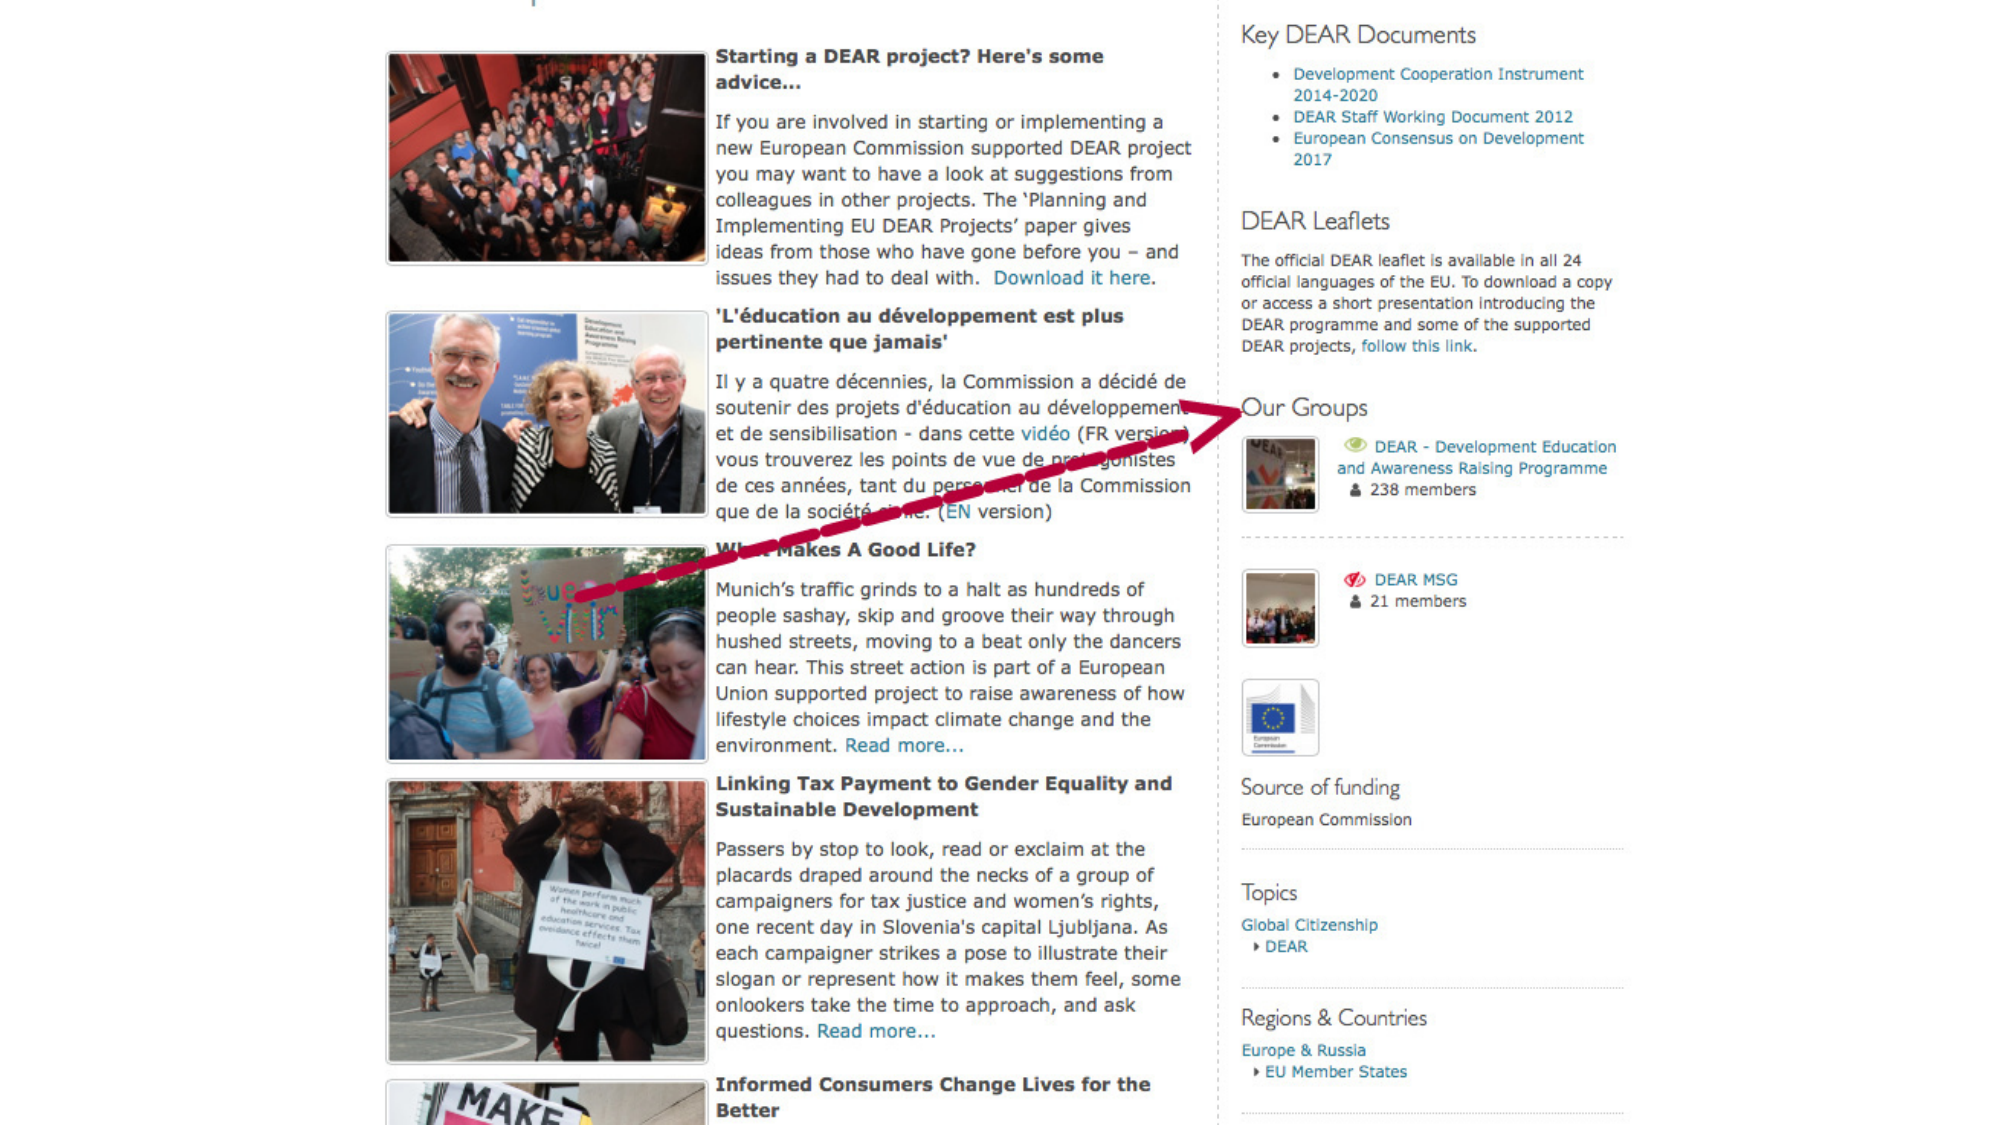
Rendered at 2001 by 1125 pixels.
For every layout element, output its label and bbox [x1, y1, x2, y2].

picture [299, 0, 1700, 1125]
